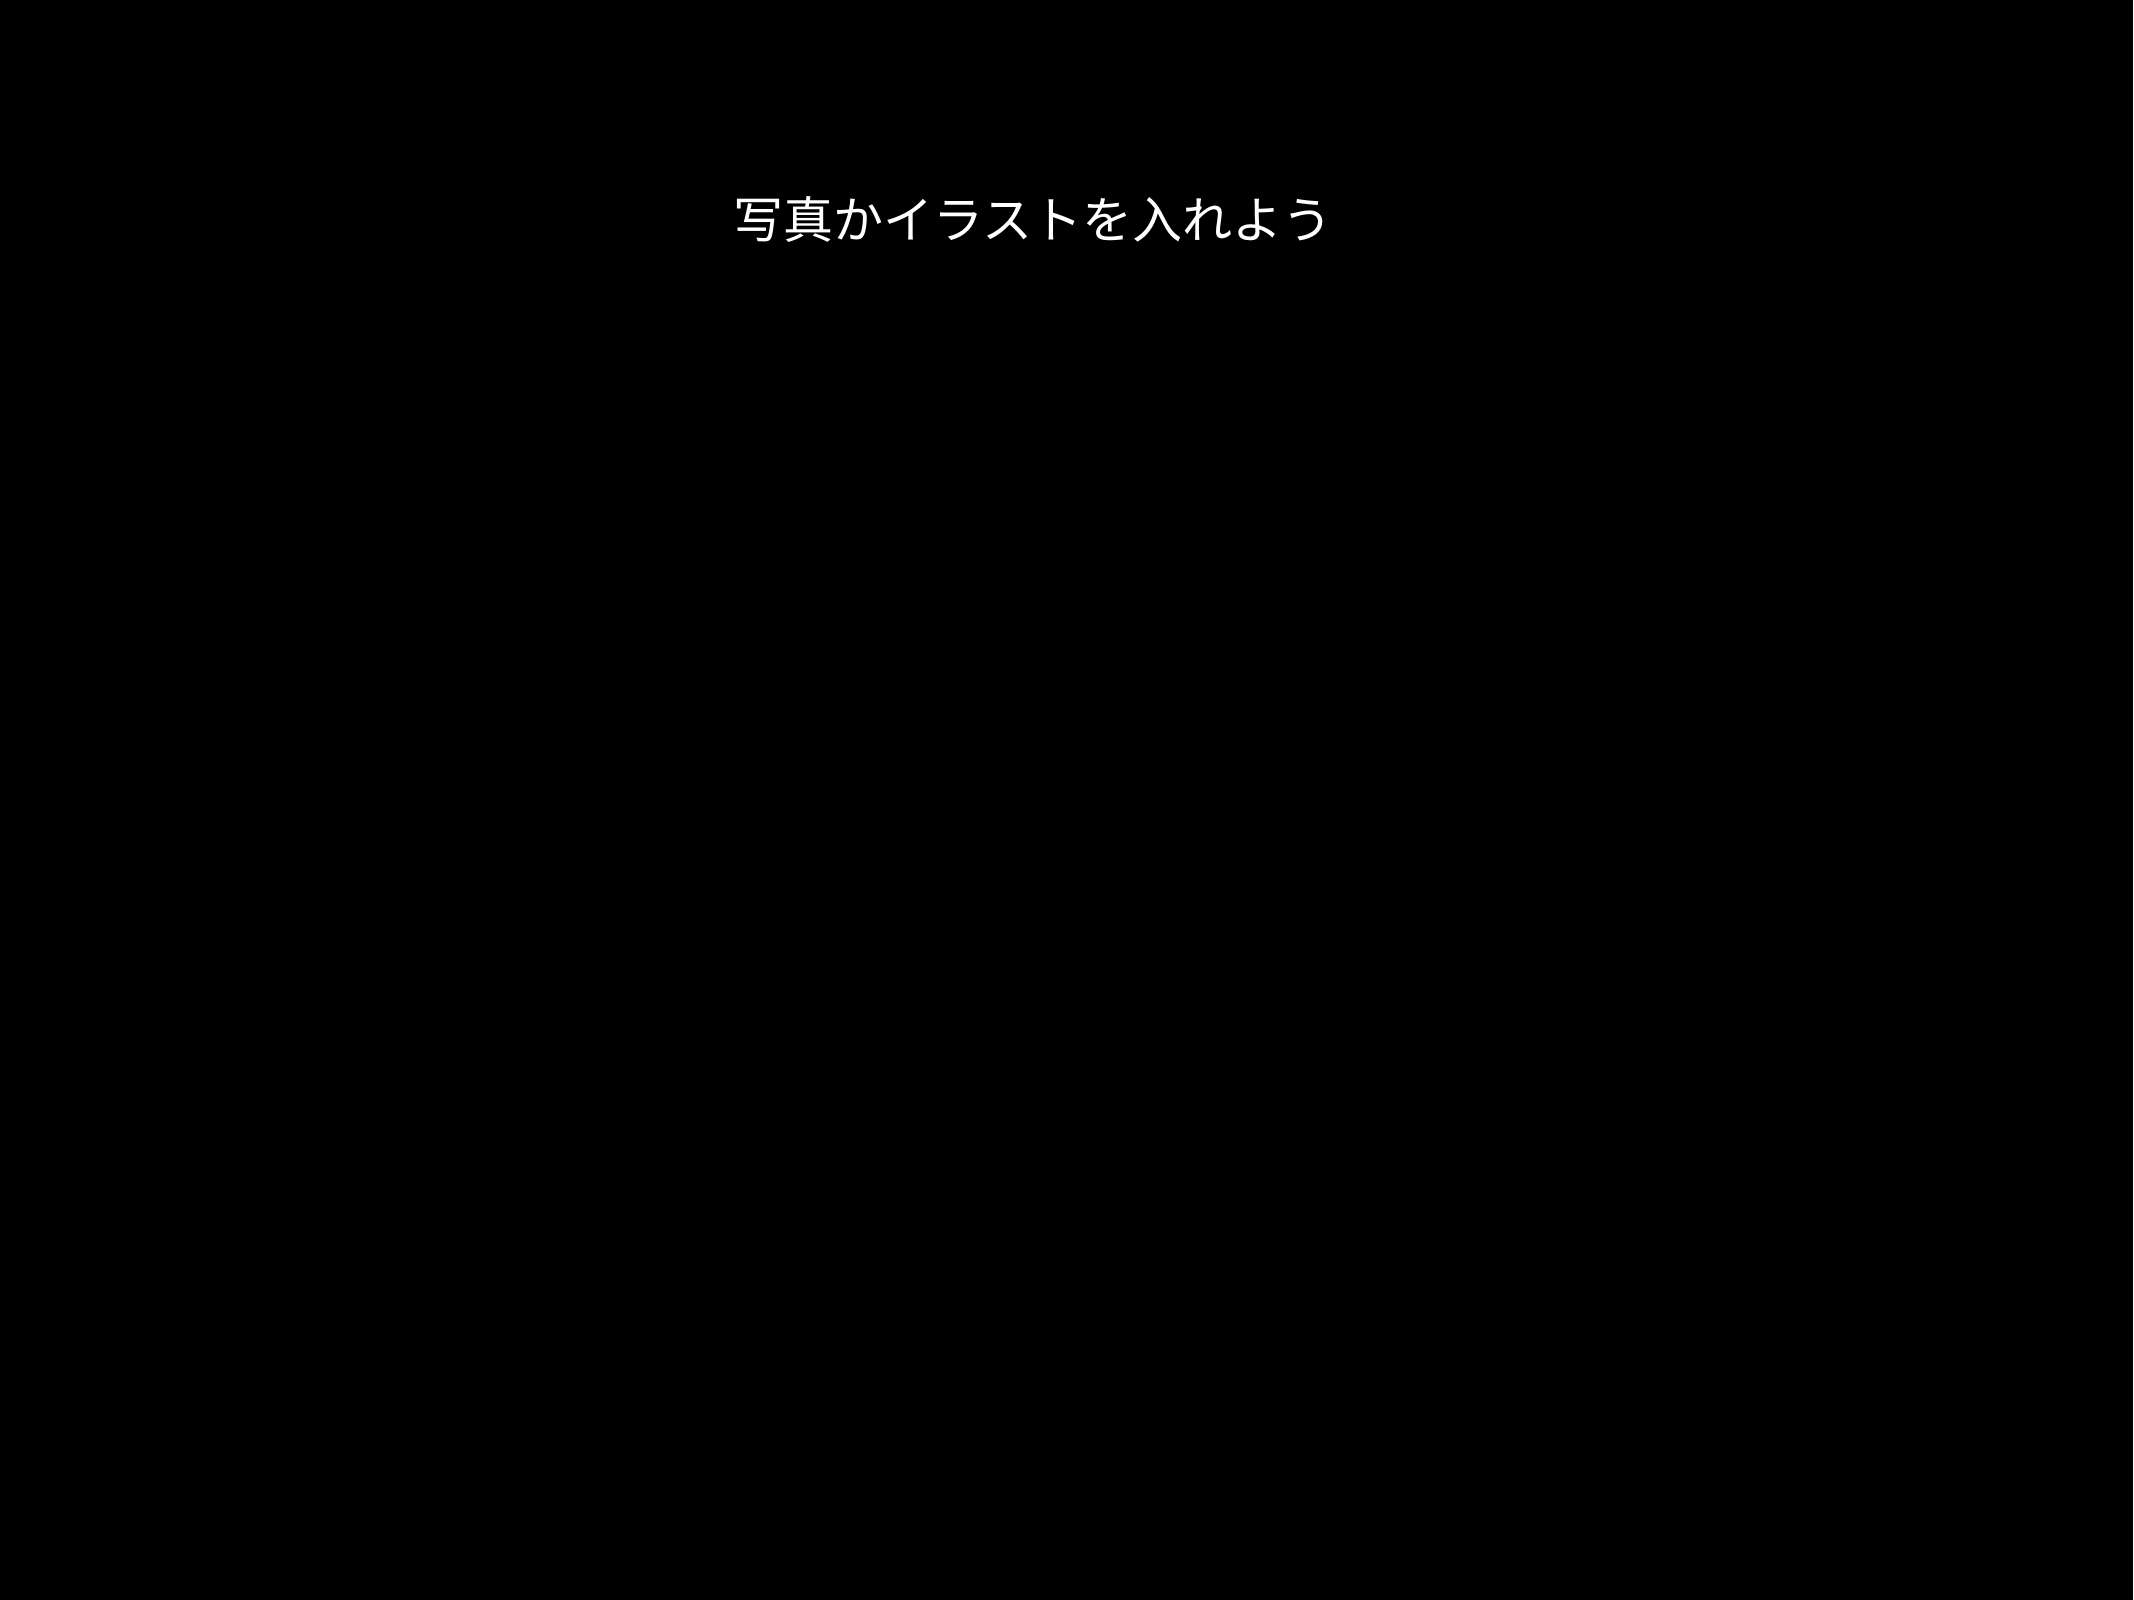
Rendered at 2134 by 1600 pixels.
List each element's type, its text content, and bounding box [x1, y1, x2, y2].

text_box 写真かイラストを入れよう [725, 180, 1342, 257]
